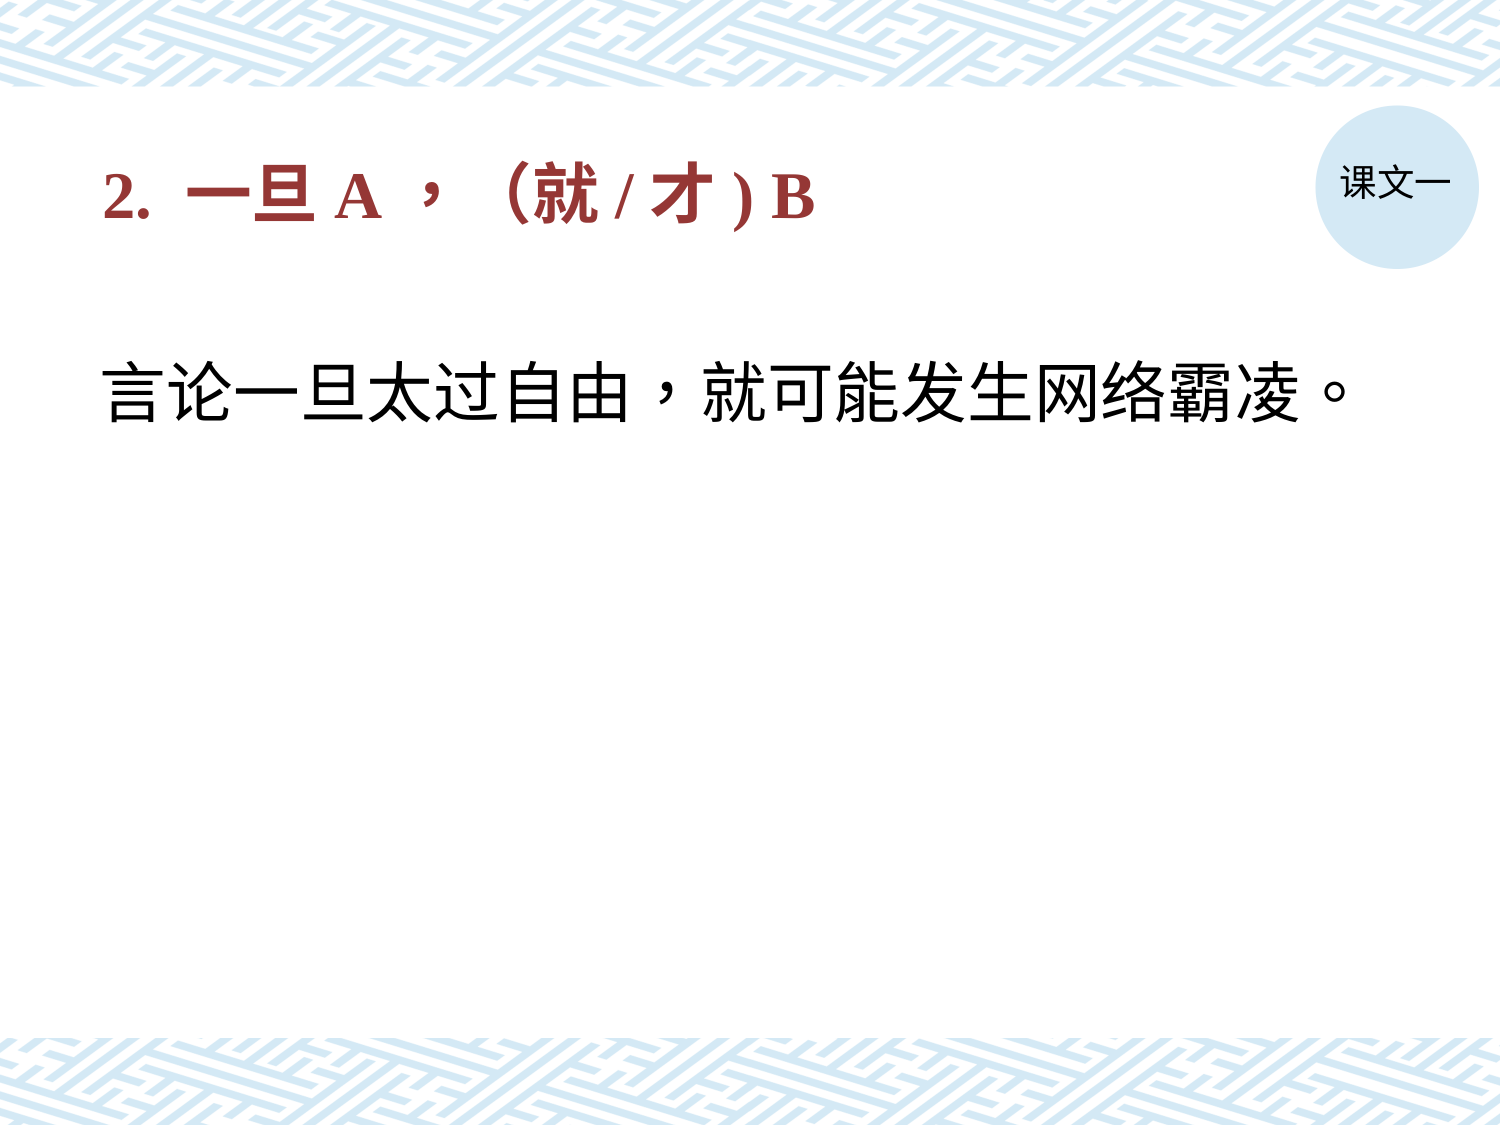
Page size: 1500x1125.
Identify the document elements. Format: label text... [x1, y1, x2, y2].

picture [0, 0, 1500, 1125]
text_box 课文一 [1325, 151, 1500, 212]
list 言论一旦太过自由，就可能发生网络霸凌。 [99, 270, 1394, 648]
title 2. 一旦A，（就/才) B [102, 152, 1340, 270]
